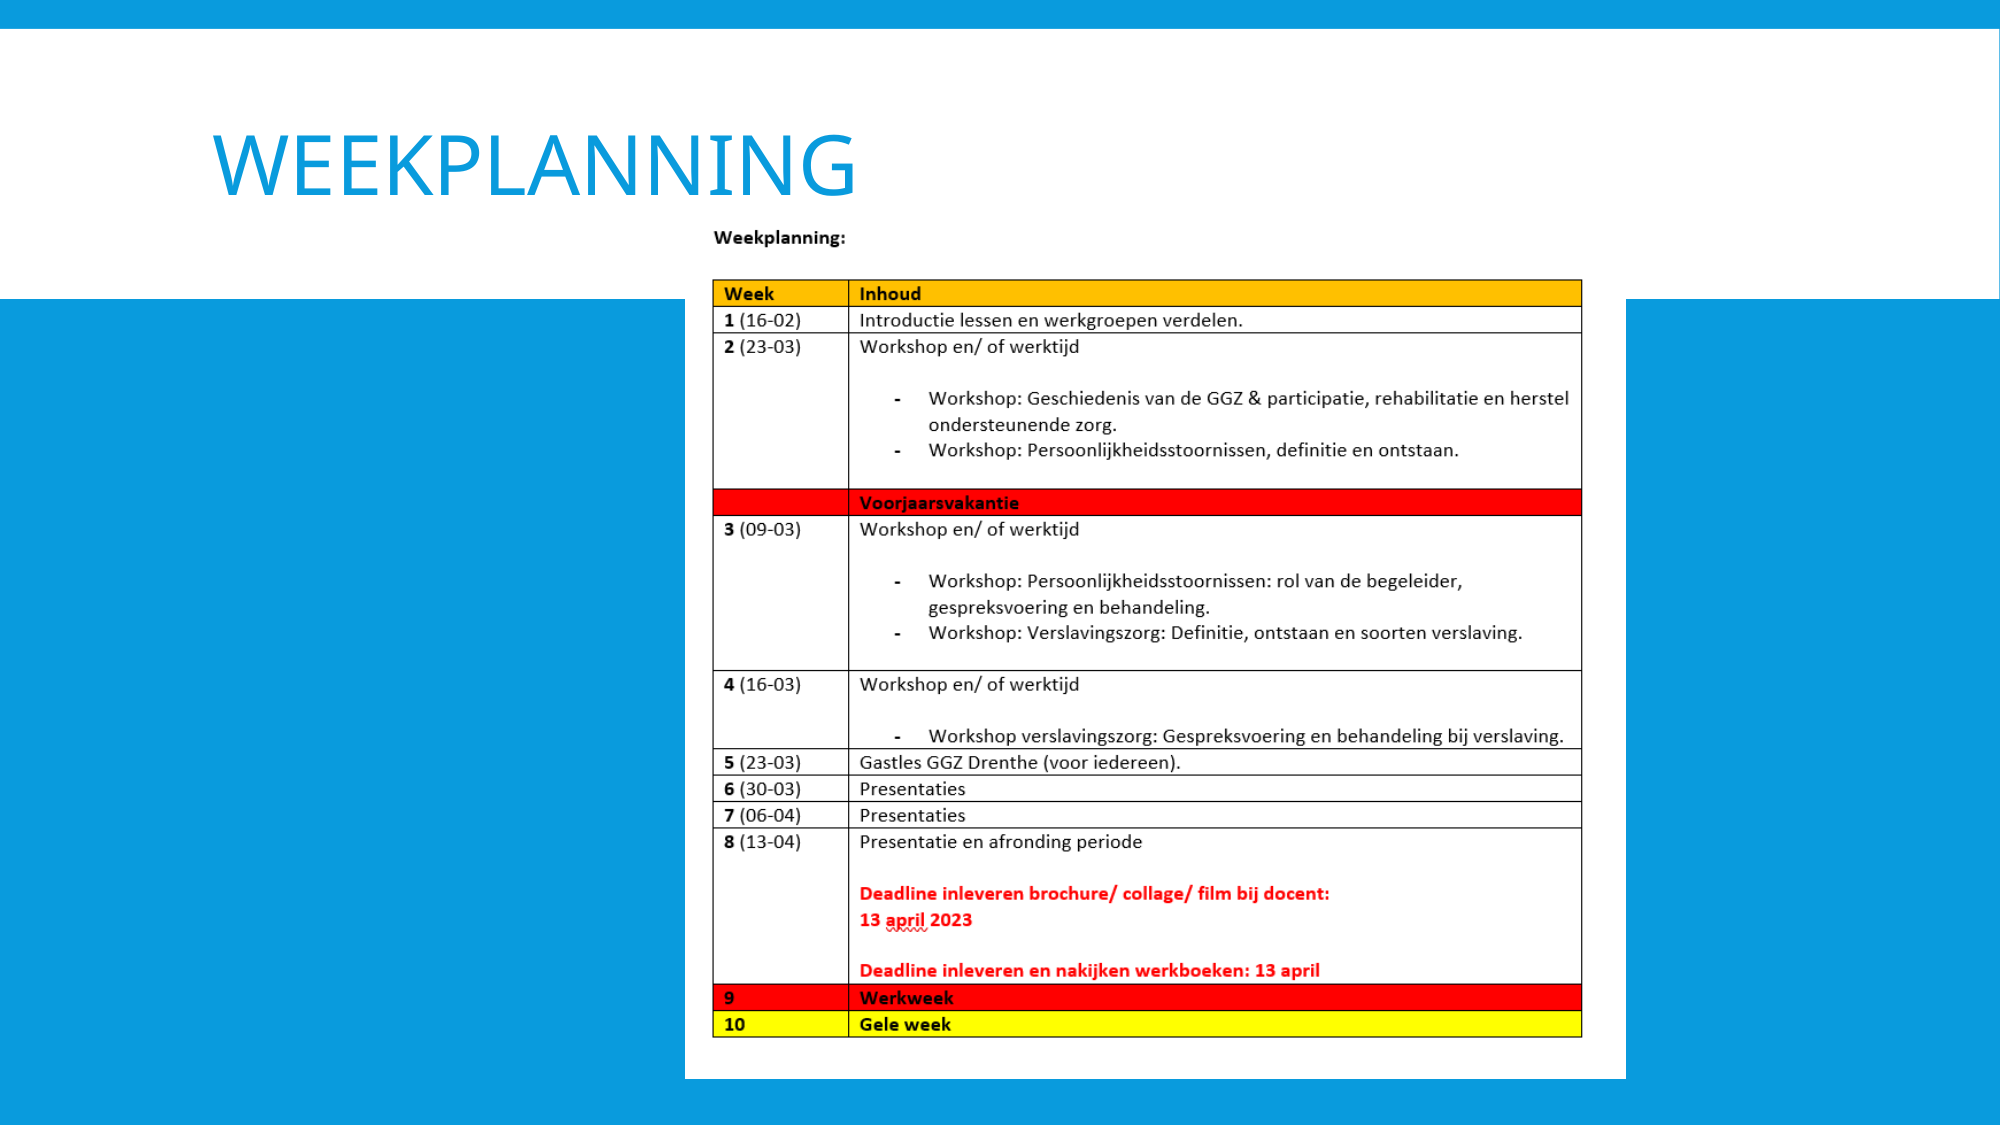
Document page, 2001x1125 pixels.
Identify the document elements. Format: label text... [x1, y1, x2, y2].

title Weekplanning [197, 46, 1803, 295]
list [685, 214, 1626, 1079]
